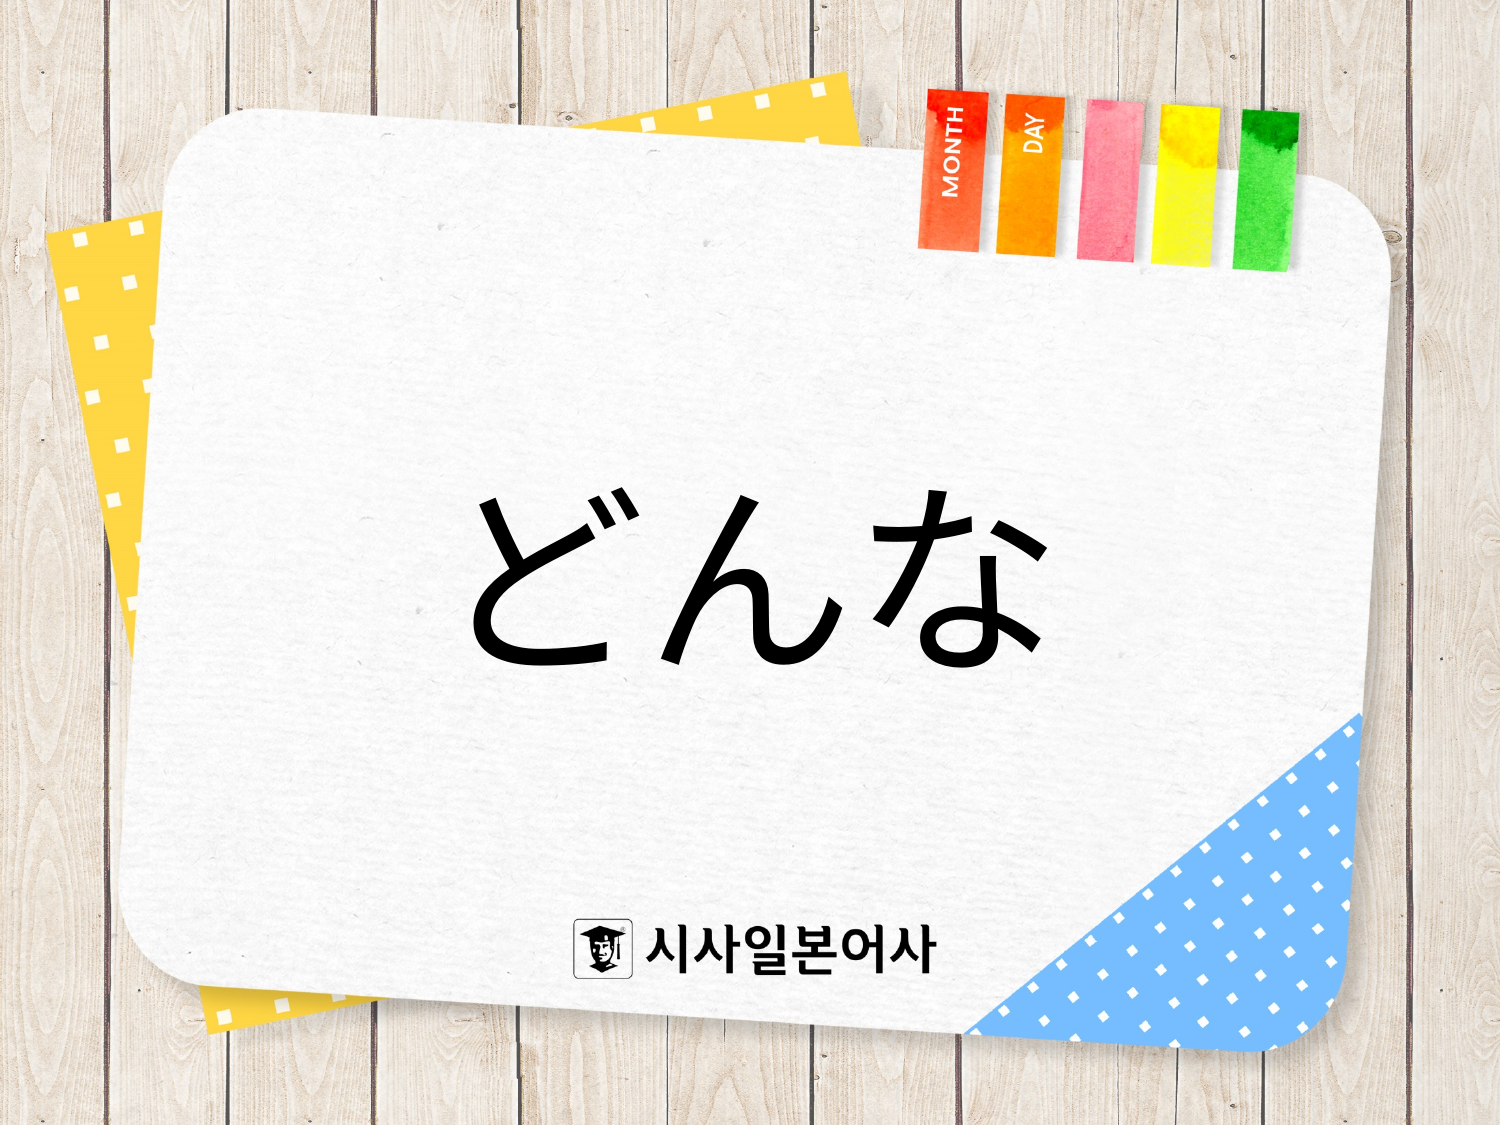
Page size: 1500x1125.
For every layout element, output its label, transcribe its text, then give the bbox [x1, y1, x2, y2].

picture [0, 0, 1500, 1125]
title どんな [75, 338, 1425, 811]
